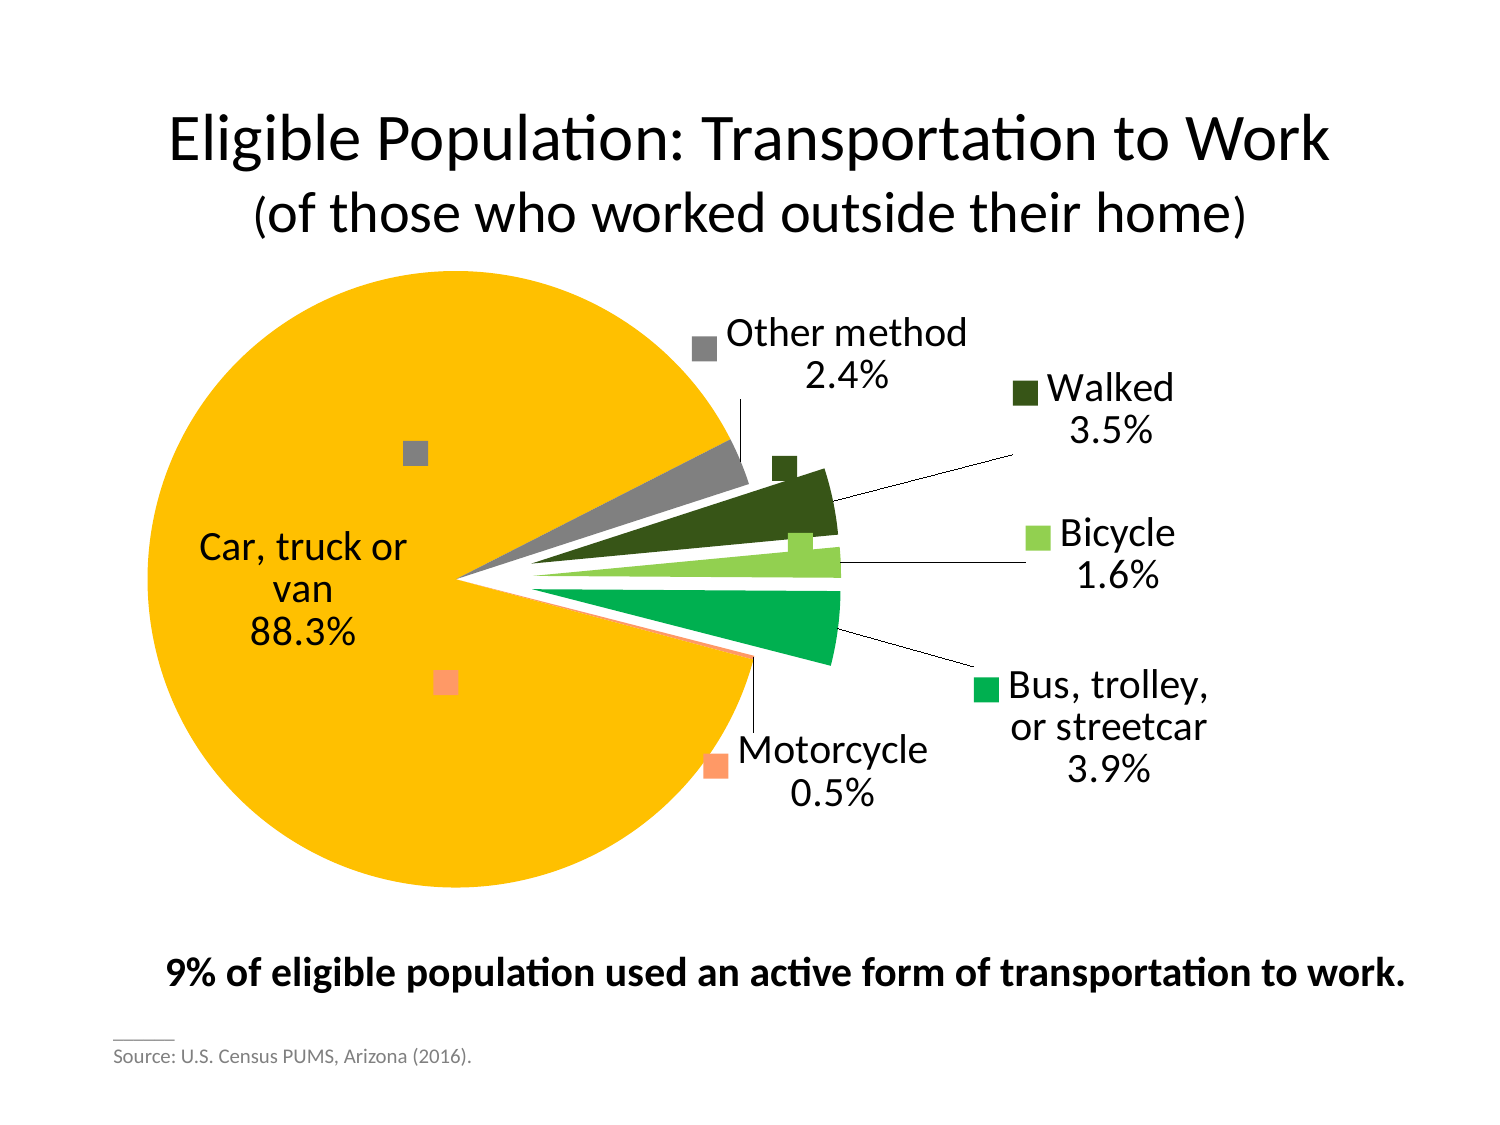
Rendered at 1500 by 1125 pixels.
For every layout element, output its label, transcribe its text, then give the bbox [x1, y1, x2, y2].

text_box 9% of eligible population used an active form of transportation to work. [150, 937, 1463, 1003]
chart [99, 256, 1413, 953]
text_box ______ Source: U.S. Census PUMS, Arizona (2016). [98, 1010, 488, 1076]
title Eligible Population: Transportation to Work (of those who worked outside their home) [75, 75, 1425, 263]
